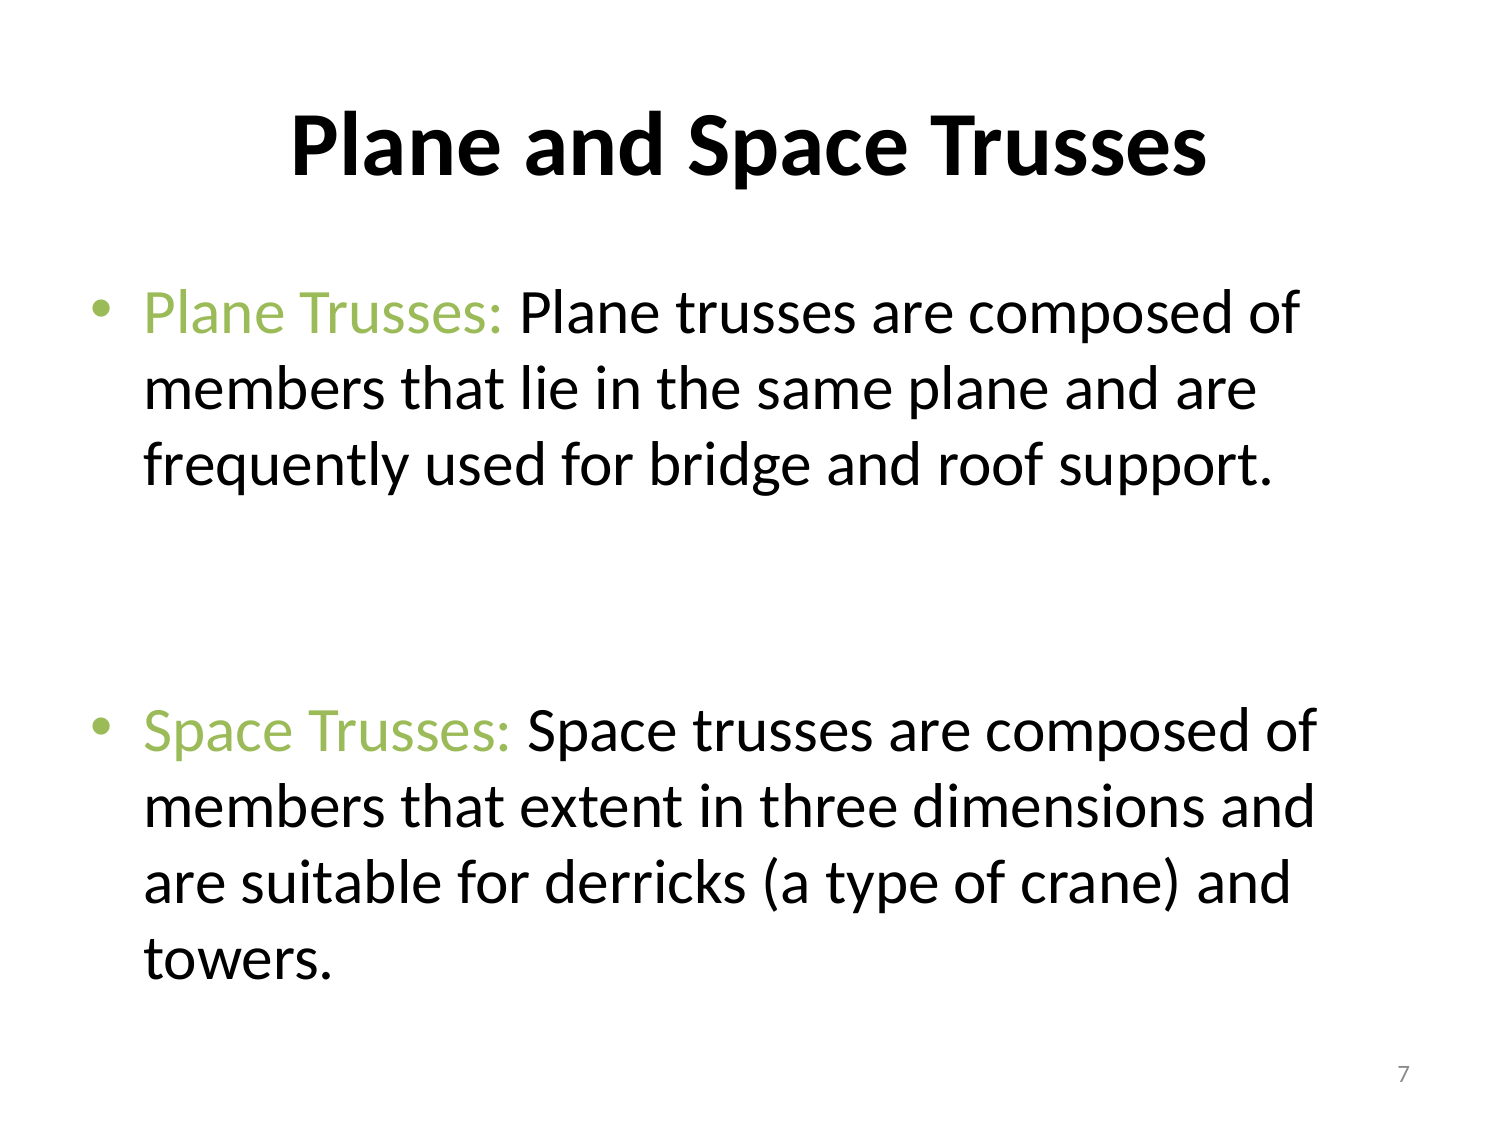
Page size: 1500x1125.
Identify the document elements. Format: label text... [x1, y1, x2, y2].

list Plane Trusses: Plane trusses are composed of members that lie in the same plane and are frequently used for bridge and roof support. Space Trusses: Space trusses are composed of members that extent in three dimensions and are suitable for derricks (a type of crane) and towers. [75, 262, 1425, 1005]
title Plane and Space Trusses [75, 45, 1425, 233]
slide_number 7 [1074, 1042, 1425, 1103]
